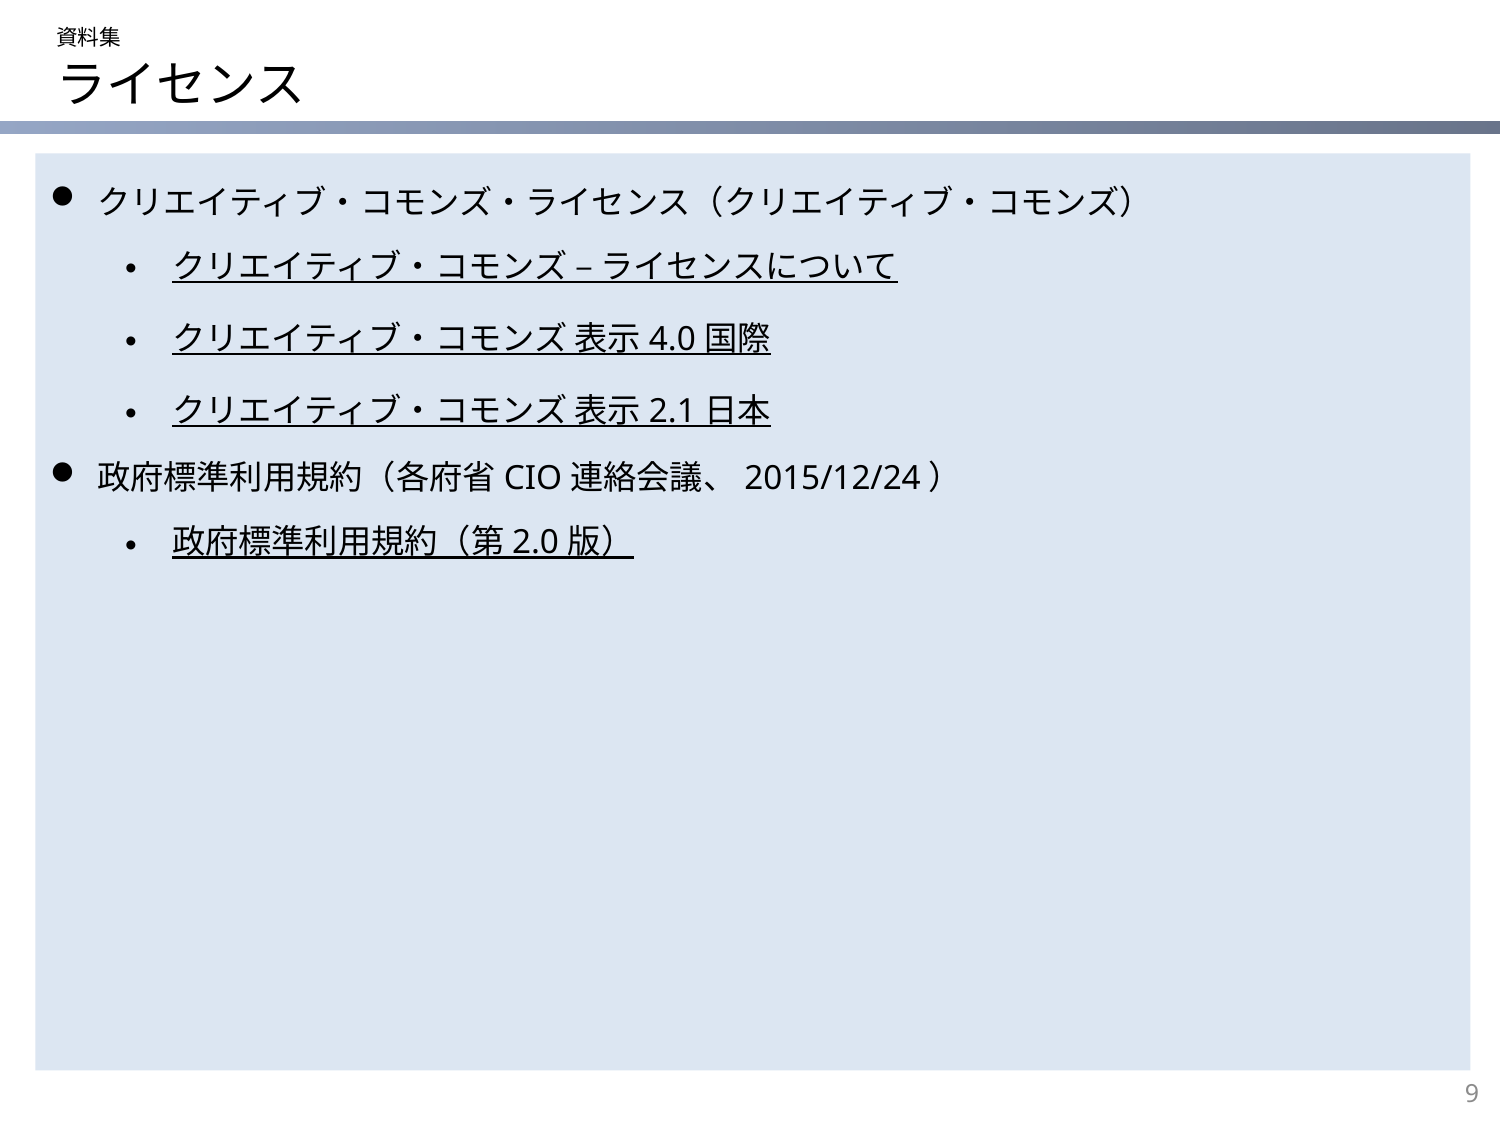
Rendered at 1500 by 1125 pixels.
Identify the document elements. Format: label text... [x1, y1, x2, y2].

text_box 資料集 [41, 19, 1471, 58]
slide_number 9 [1411, 1070, 1495, 1118]
text_box クリエイティブ・コモンズ・ライセンス（クリエイティブ・コモンズ） クリエイティブ・コモンズ – ライセンスについて クリエイティブ・コモンズ 表示 4.0 国際 クリエイティブ・コモンズ 表示 2.1 日本 政府標準利用規約（各府省CIO連絡会議、2015/12/24） 政府標準利用規約（第 2.0 版） [35, 153, 1471, 1071]
title ライセンス [41, 58, 1471, 122]
